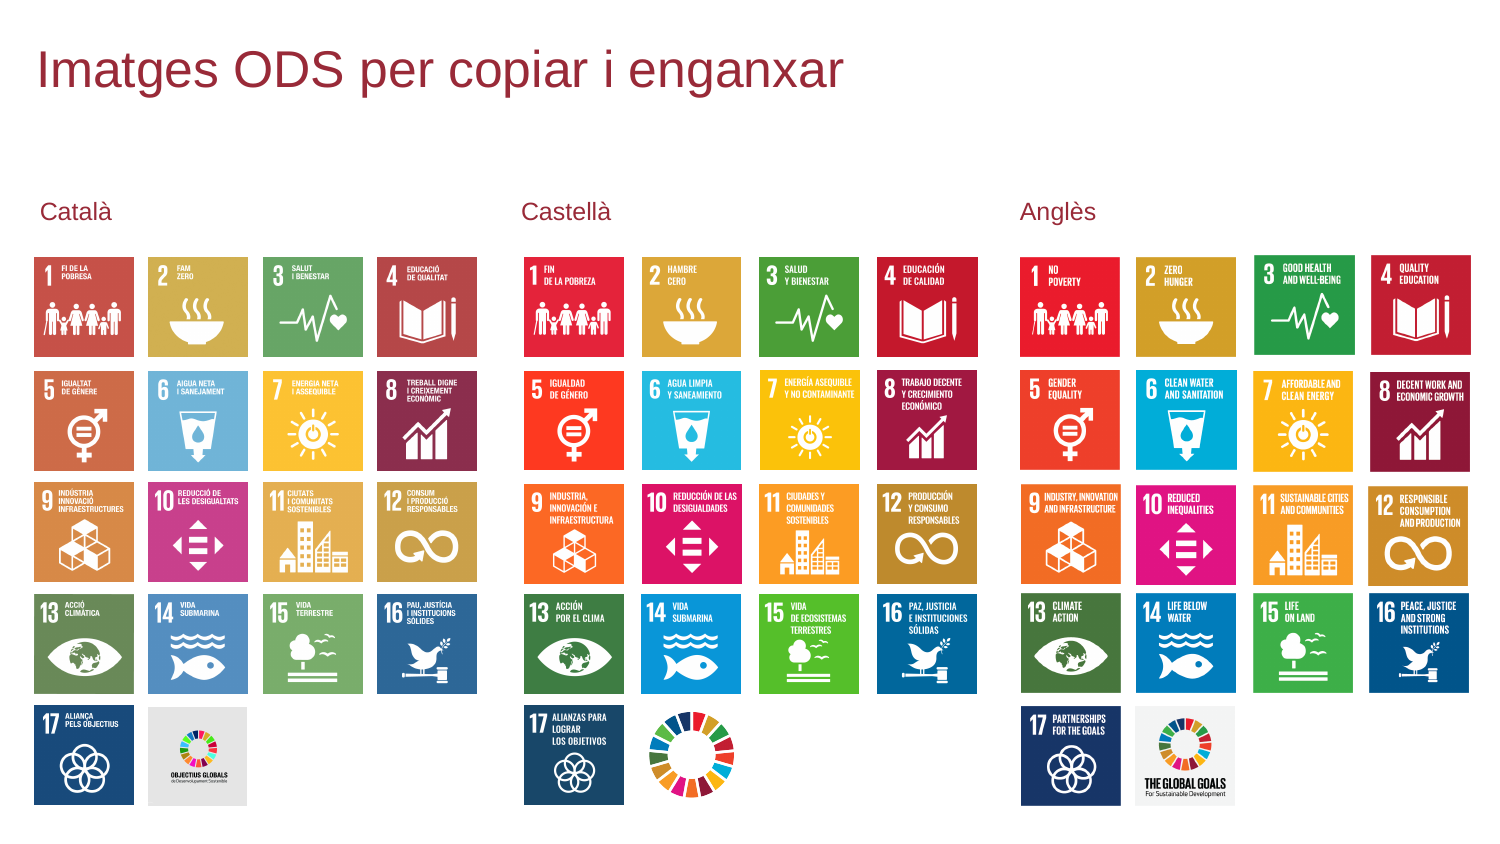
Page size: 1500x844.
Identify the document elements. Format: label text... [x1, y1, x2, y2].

picture [943, 603, 955, 609]
picture [926, 627, 933, 633]
picture [376, 371, 477, 471]
picture [1179, 380, 1187, 386]
picture [34, 593, 134, 694]
picture [376, 257, 477, 357]
picture [1160, 642, 1212, 647]
picture [1178, 614, 1184, 621]
picture [953, 615, 960, 621]
picture [523, 705, 624, 805]
picture [1147, 379, 1156, 398]
picture [641, 257, 742, 357]
picture [884, 603, 889, 621]
text_box Castellà [506, 188, 632, 235]
picture [523, 484, 624, 584]
picture [1253, 484, 1353, 585]
picture [759, 370, 860, 470]
picture [34, 482, 134, 582]
picture [523, 593, 624, 694]
picture [877, 257, 978, 357]
picture [1169, 392, 1176, 398]
text_box Català [24, 188, 151, 235]
picture [148, 706, 248, 806]
picture [1136, 484, 1237, 585]
picture [148, 371, 248, 471]
picture [1021, 706, 1121, 806]
picture [1368, 486, 1469, 586]
picture [877, 484, 977, 584]
picture [1170, 418, 1204, 460]
picture [34, 257, 134, 357]
text_box Anglès [1004, 188, 1131, 235]
picture [148, 593, 248, 694]
picture [523, 257, 624, 357]
picture [1144, 602, 1160, 621]
picture [147, 482, 248, 582]
picture [664, 635, 717, 640]
picture [674, 615, 695, 621]
picture [263, 257, 363, 357]
picture [664, 643, 717, 648]
picture [1169, 615, 1177, 621]
picture [1191, 391, 1198, 398]
picture [759, 593, 860, 694]
picture [903, 668, 947, 683]
picture [1021, 593, 1121, 694]
picture [641, 370, 742, 471]
picture [263, 371, 363, 471]
picture [759, 484, 860, 584]
picture [523, 370, 624, 471]
picture [263, 593, 363, 694]
picture [1160, 654, 1212, 678]
picture [1254, 255, 1355, 355]
picture [892, 603, 901, 621]
picture [646, 710, 736, 800]
picture [916, 615, 923, 621]
title Imatges ODS per copiar i enganxar [21, 33, 1372, 107]
picture [376, 593, 477, 694]
picture [1019, 370, 1120, 470]
picture [665, 656, 717, 679]
picture [34, 371, 134, 471]
picture [1019, 257, 1120, 357]
picture [263, 482, 363, 582]
picture [1021, 484, 1121, 585]
picture [1371, 255, 1471, 355]
picture [1253, 593, 1353, 694]
picture [1135, 706, 1236, 807]
picture [1369, 371, 1470, 472]
picture [1212, 391, 1222, 398]
picture [376, 482, 477, 582]
picture [1191, 379, 1203, 386]
picture [910, 644, 941, 669]
picture [647, 603, 665, 621]
picture [641, 484, 742, 584]
picture [1160, 634, 1212, 639]
picture [1253, 371, 1353, 472]
picture [148, 257, 248, 357]
picture [759, 257, 860, 357]
picture [696, 615, 711, 621]
picture [1369, 593, 1469, 694]
picture [34, 705, 134, 805]
picture [1136, 257, 1237, 357]
picture [877, 370, 977, 470]
